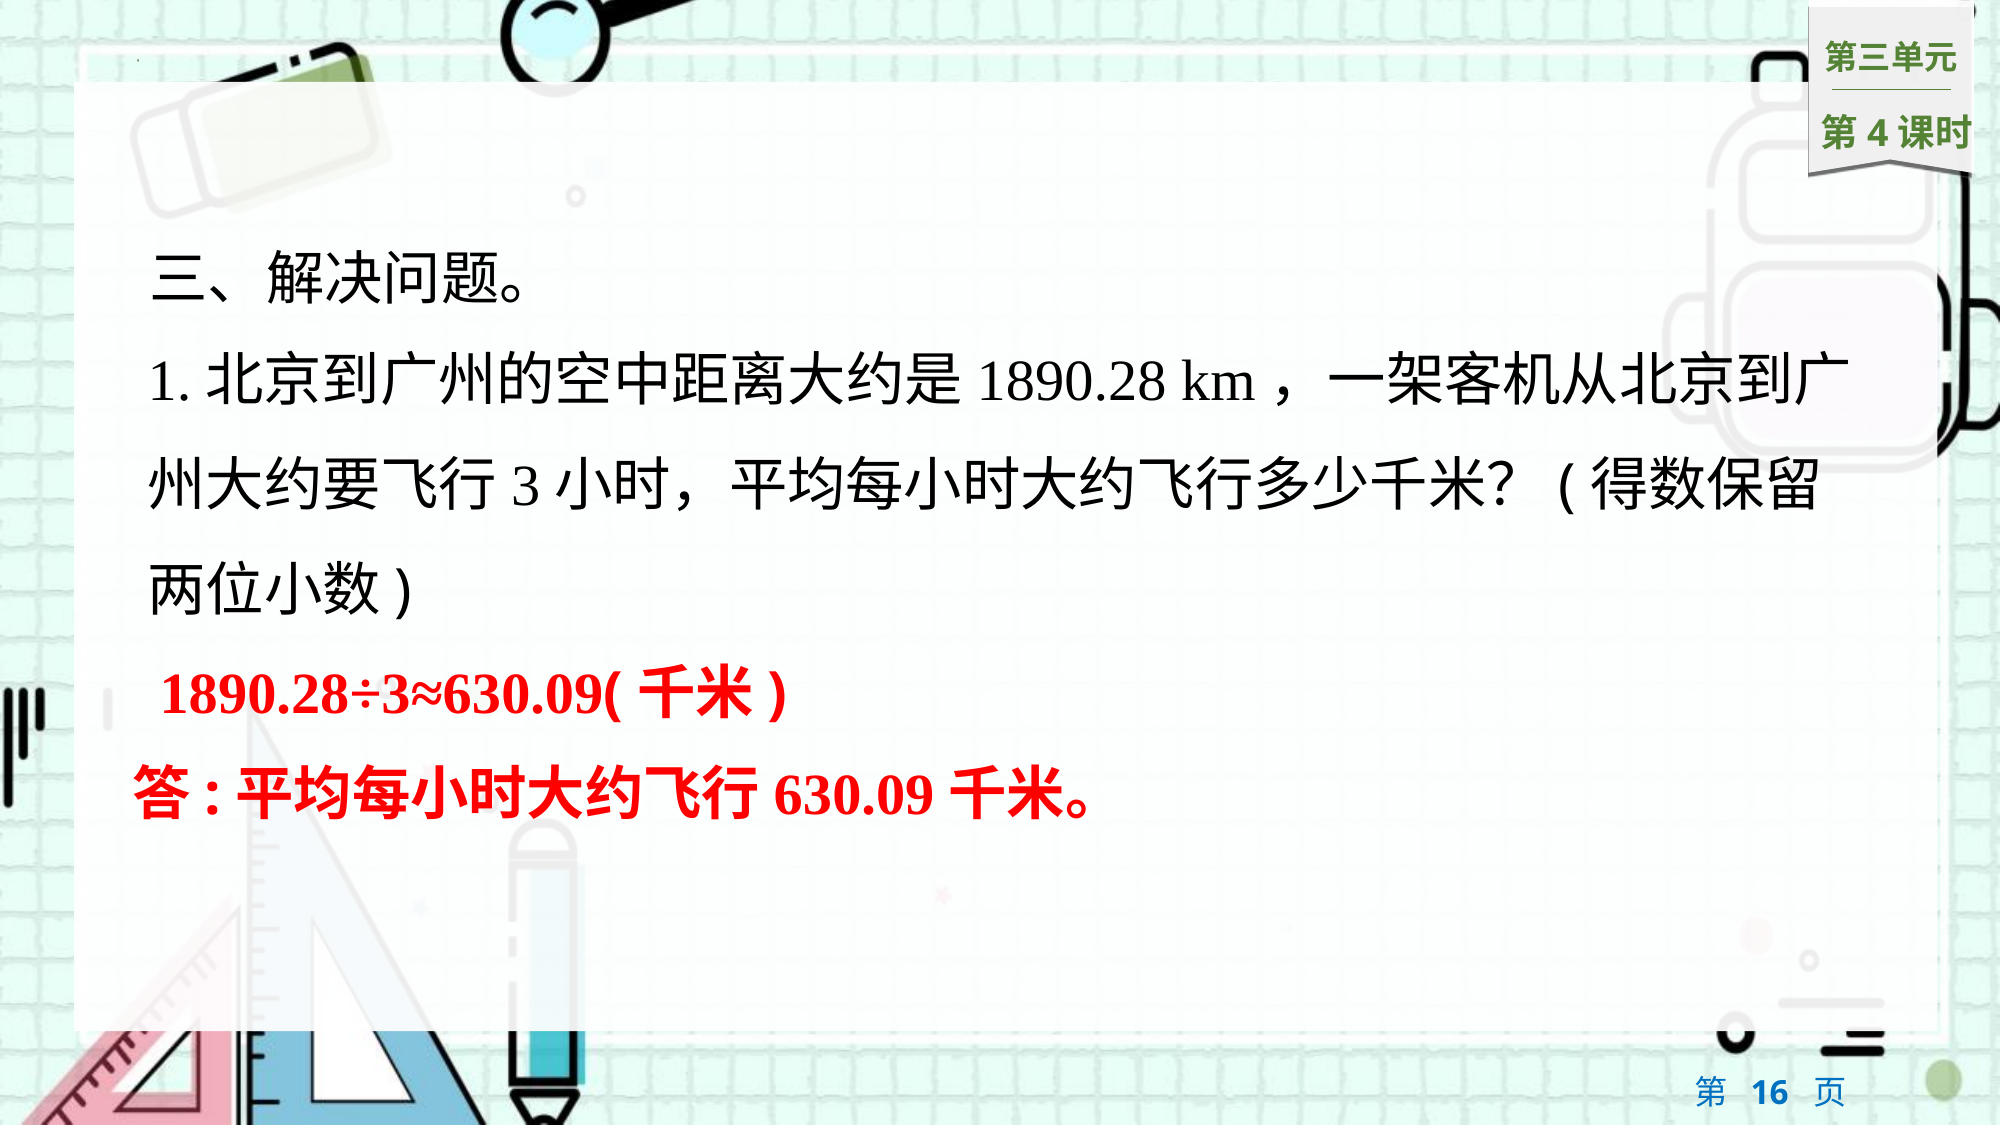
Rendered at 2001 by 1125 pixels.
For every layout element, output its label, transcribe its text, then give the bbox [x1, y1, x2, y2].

text_box 1890.28÷3≈630.09(千米) [159, 620, 788, 721]
text_box 三、解决问题。 [149, 206, 558, 307]
picture [1938, 168, 1971, 176]
picture [0, 0, 2000, 1125]
text_box 答:平均每小时大约飞行630.09千米。 [132, 721, 1124, 827]
text_box 1.北京到广州的空中距离大约是1890.28 km，一架客机从北京到广州大约要飞行3小时，平均每小时大约飞行多少千米？(得数保留两位小数) [147, 307, 1853, 623]
